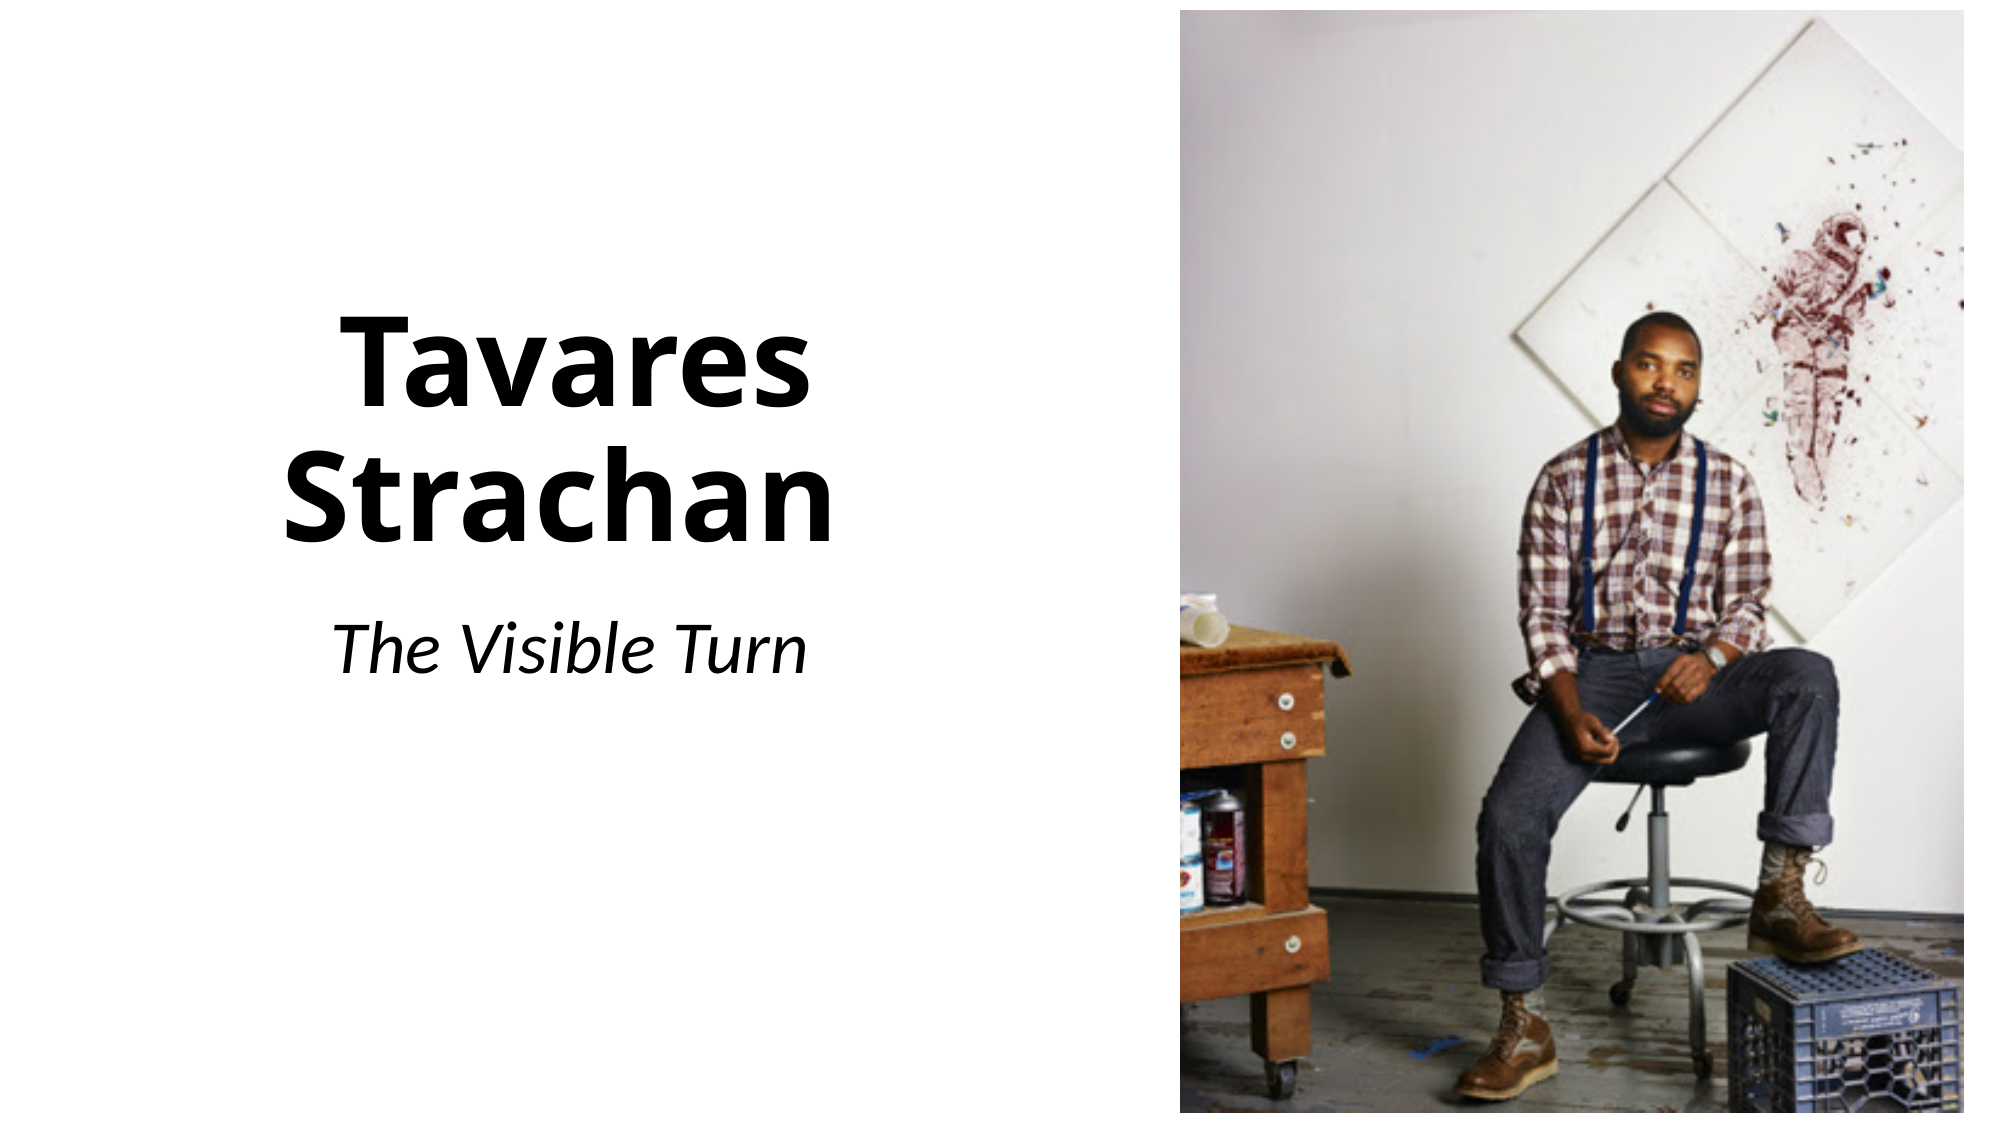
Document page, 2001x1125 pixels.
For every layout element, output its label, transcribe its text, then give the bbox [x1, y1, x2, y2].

subtitle The Visible Turn [76, 601, 1064, 873]
picture [1180, 10, 1964, 1113]
title Tavares Strachan [31, 184, 1121, 576]
